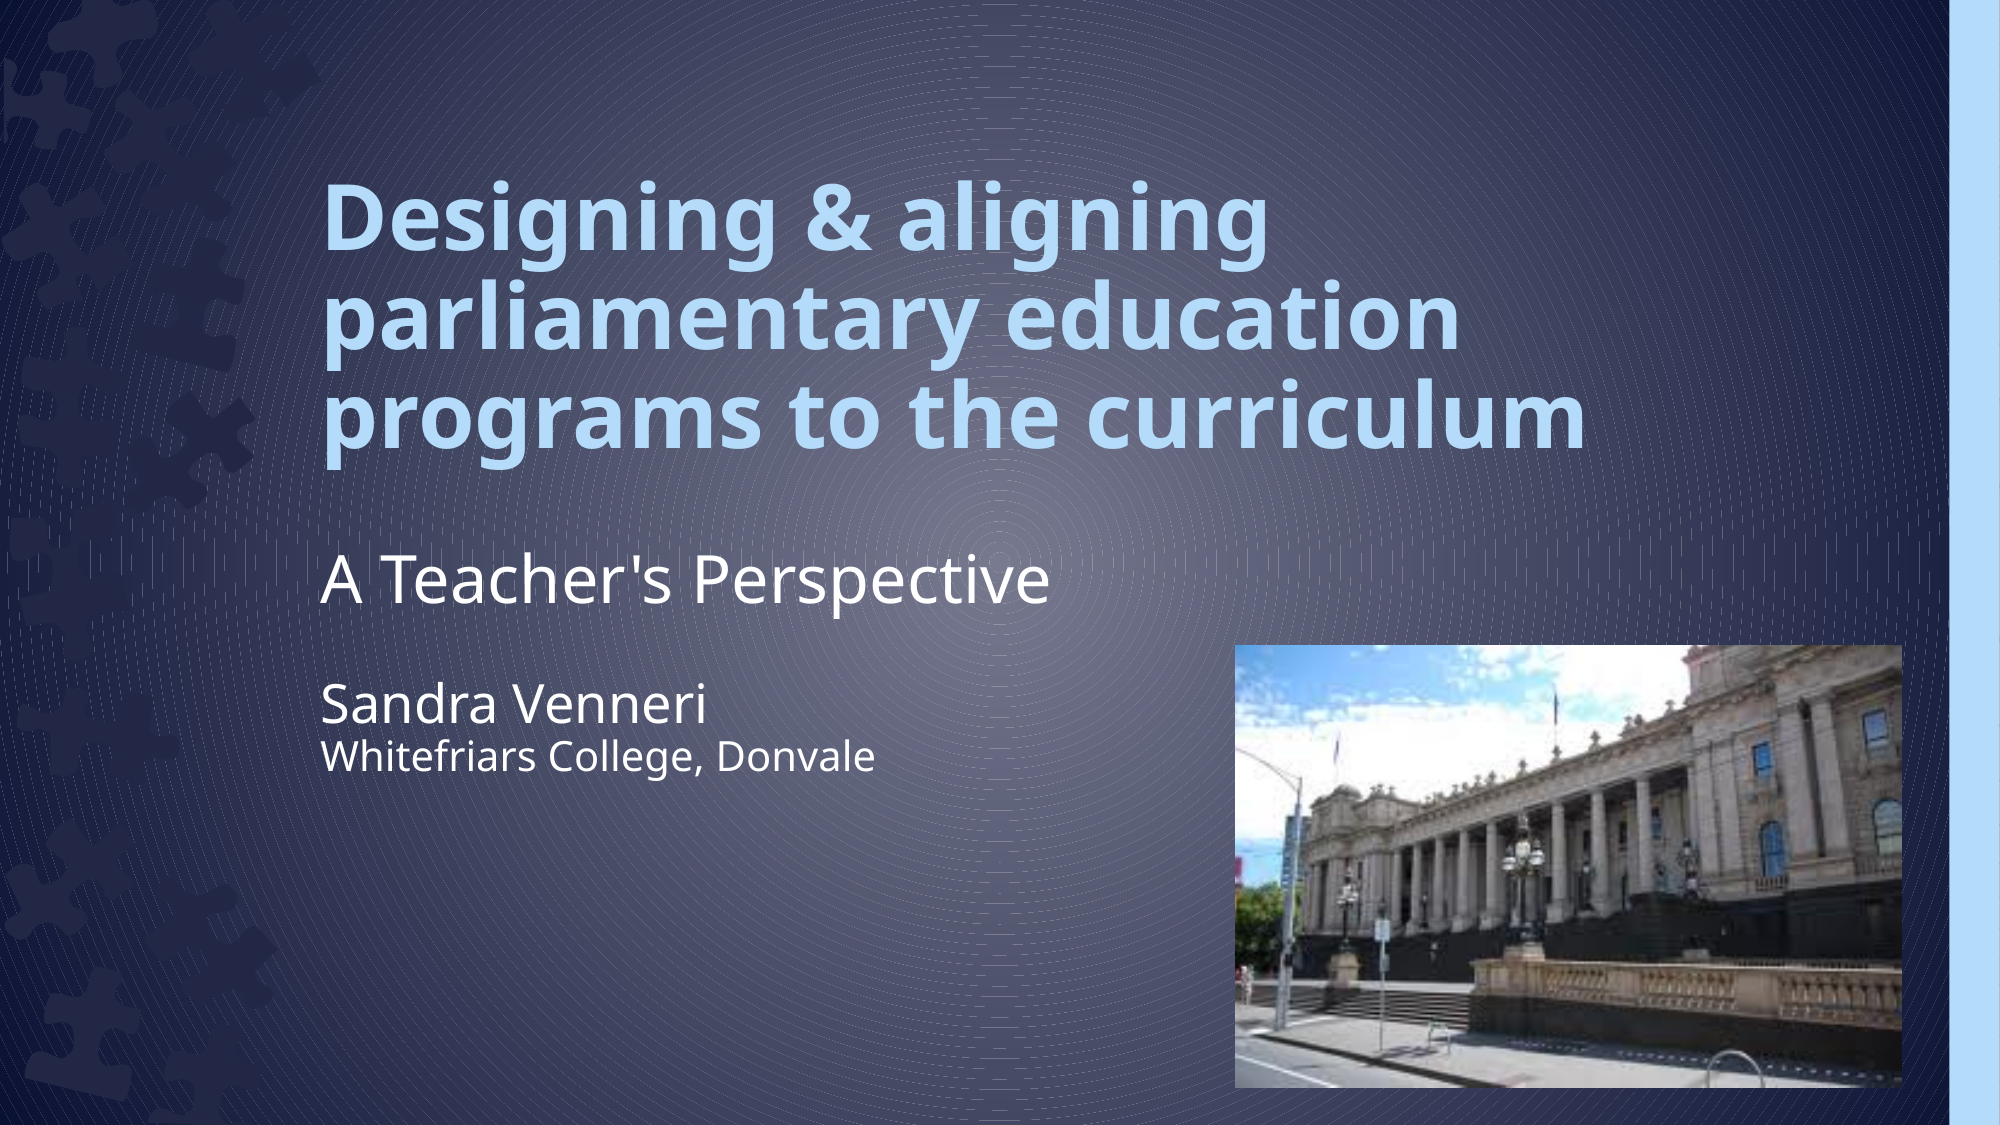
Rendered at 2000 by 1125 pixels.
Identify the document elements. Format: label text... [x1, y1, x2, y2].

title Designing & aligning parliamentary education programs to the curriculum [305, 171, 1672, 538]
picture [1235, 645, 1902, 1089]
subtitle A Teacher's Perspective Sandra Venneri Whitefriars College, Donvale [305, 538, 1712, 811]
